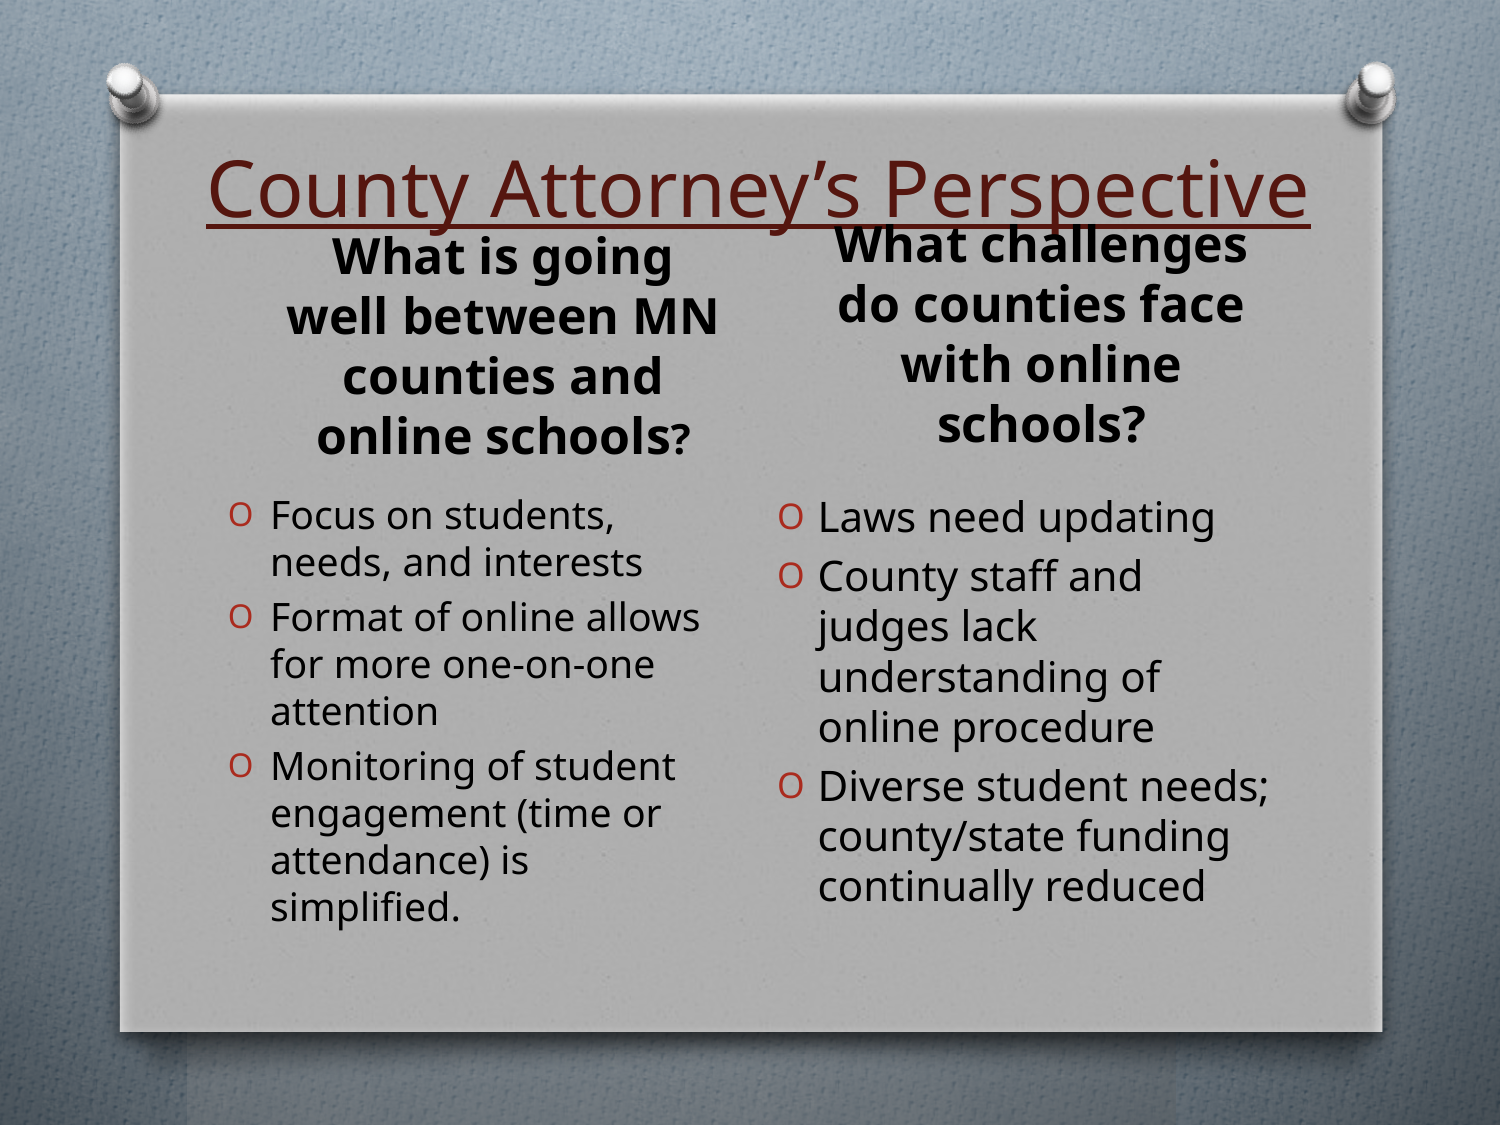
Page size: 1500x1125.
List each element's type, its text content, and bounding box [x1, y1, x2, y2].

list Focus on students, needs, and interests Format of online allows for more one-on-one attention Monitoring of student engagement (time or attendance) is simplified. [213, 483, 743, 939]
list What is going well between MN counties and online schools? [262, 337, 745, 472]
list What challenges do counties face with online schools? [800, 324, 1283, 460]
picture [1317, 35, 1439, 156]
picture [75, 29, 198, 153]
title County Attorney’s Perspective [187, 87, 1331, 285]
list Laws need updating County staff and judges lack understanding of online procedure Diverse student needs; county/state funding continually reduced [761, 483, 1292, 940]
